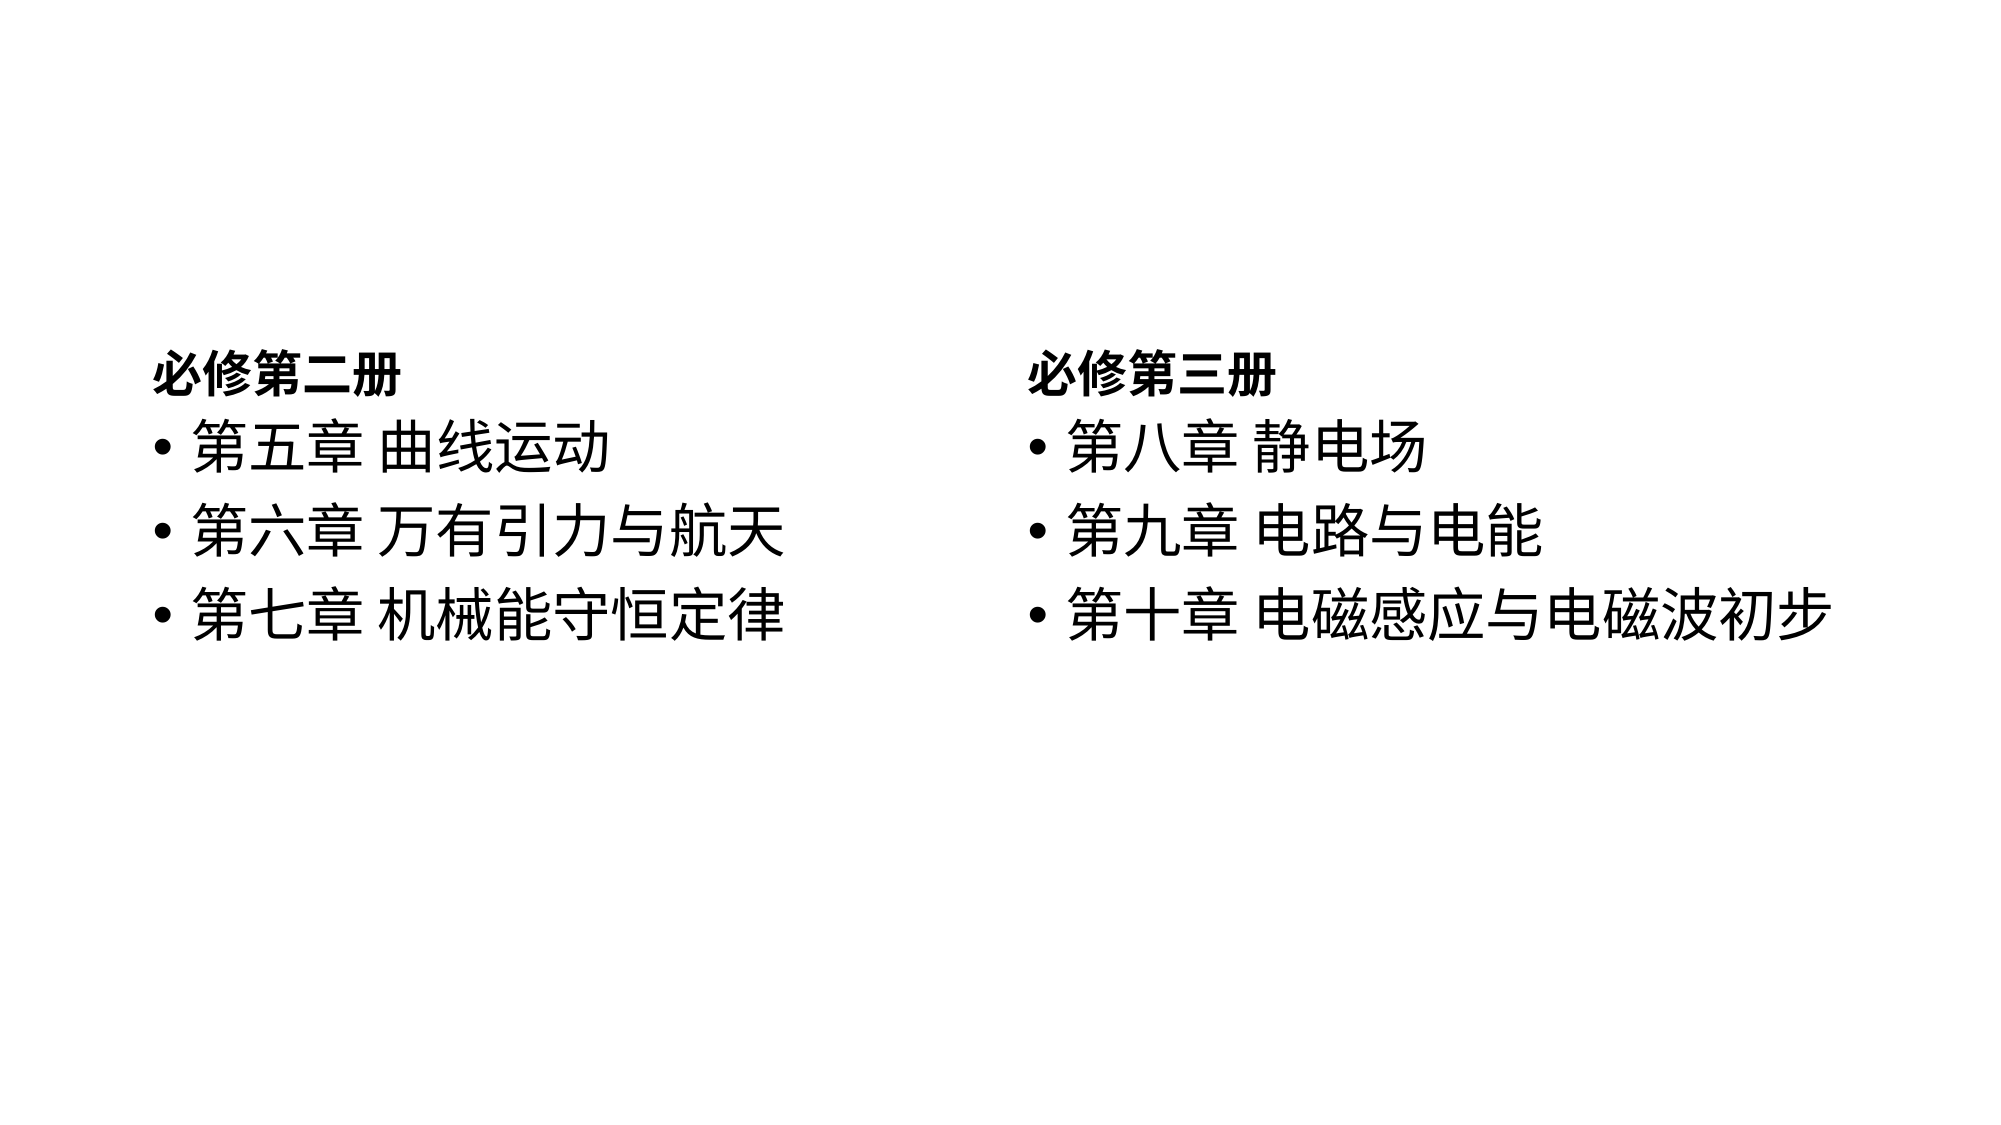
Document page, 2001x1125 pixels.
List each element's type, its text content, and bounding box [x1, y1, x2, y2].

list 必修第三册 [1012, 275, 1863, 410]
list 第五章 曲线运动 第六章 万有引力与航天 第七章 机械能守恒定律 [137, 410, 984, 1016]
list 必修第二册 [137, 275, 984, 410]
list 第八章 静电场 第九章 电路与电能 第十章 电磁感应与电磁波初步 [1012, 410, 1863, 1016]
